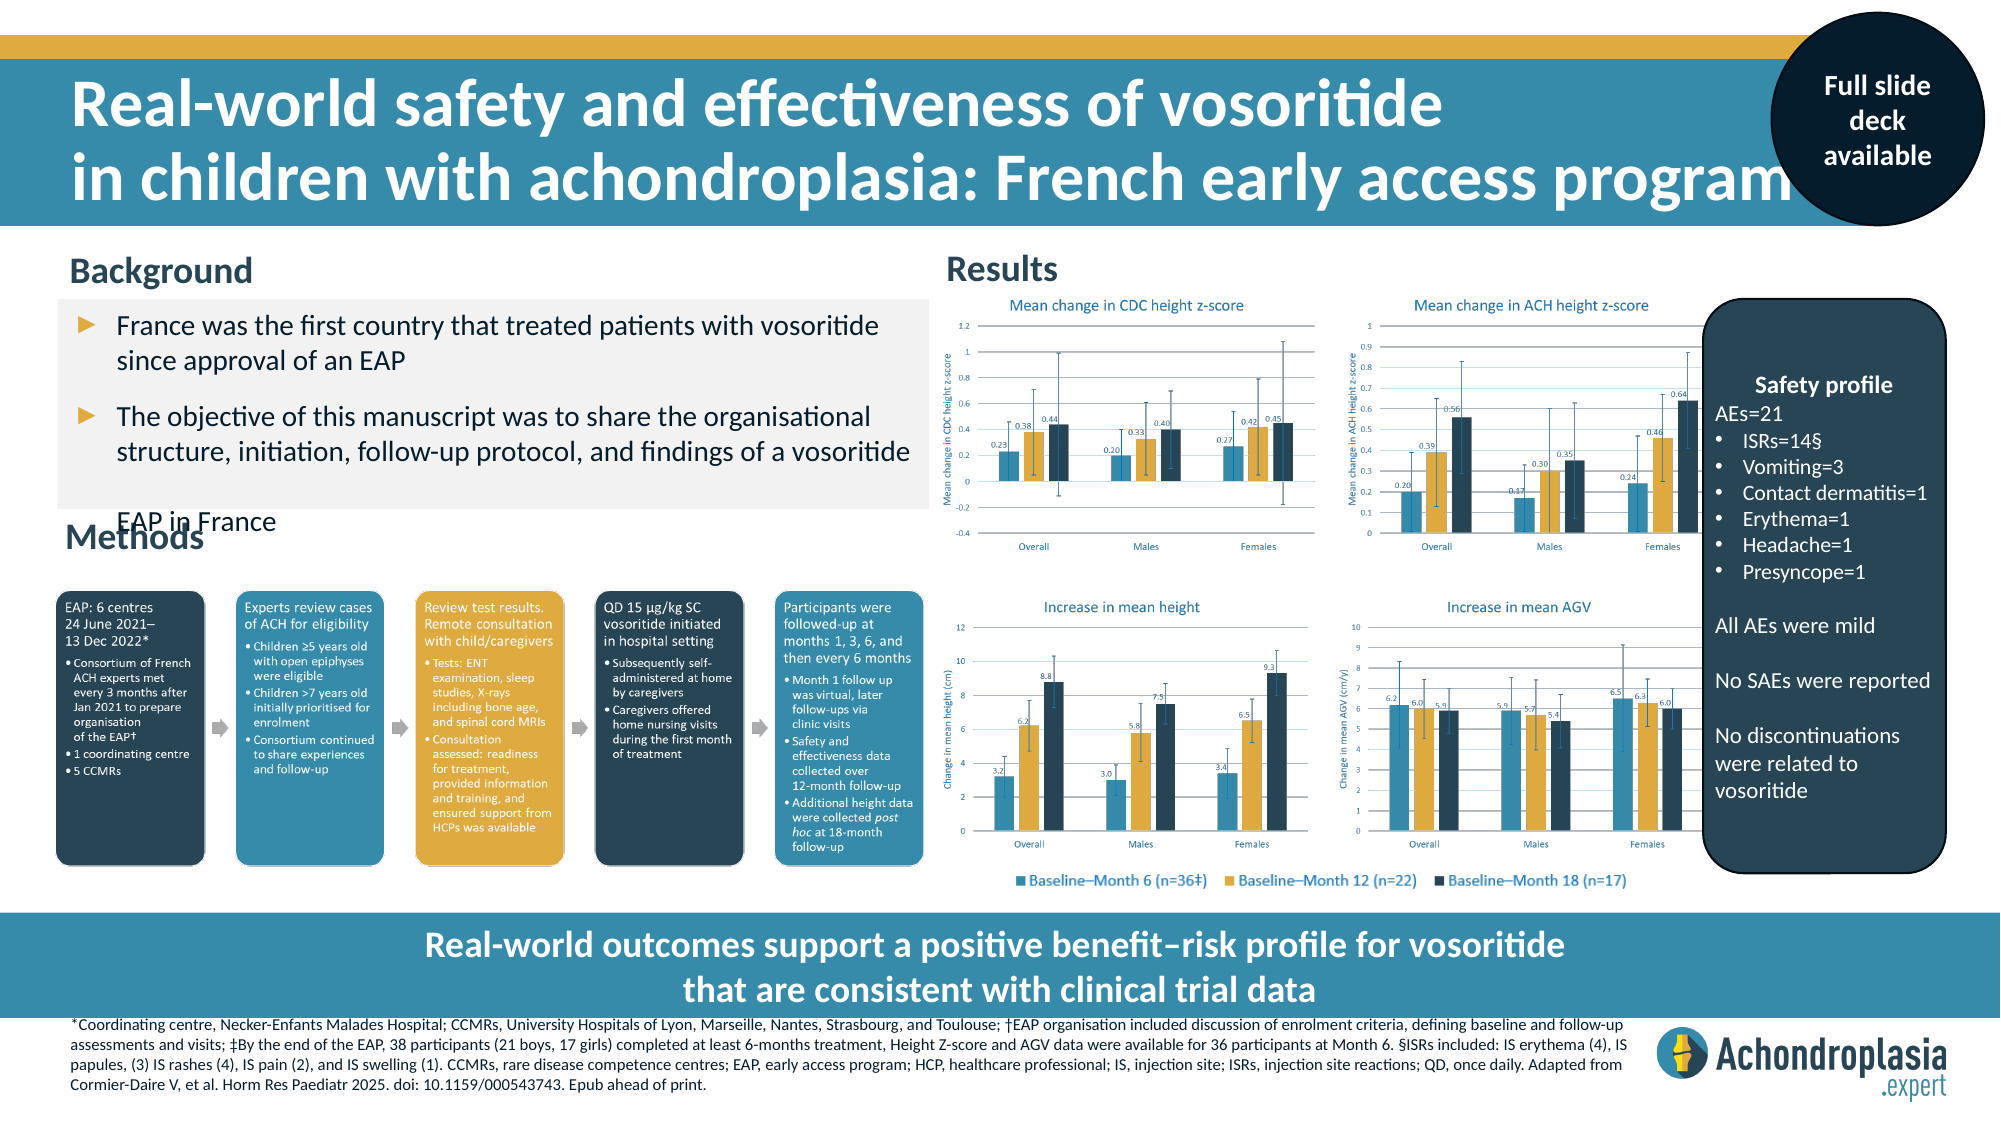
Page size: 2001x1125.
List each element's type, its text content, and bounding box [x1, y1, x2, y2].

footer *Coordinating centre, Necker-Enfants Malades Hospital; CCMRs, University Hospitals of Lyon, Marseille, Nantes, Strasbourg, and Toulouse; †EAP organisation included discussion of enrolment criteria, defining baseline and follow-up assessments and visits; ‡By the end of the EAP, 38 participants (21 boys, 17 girls) completed at least 6-months treatment, Height Z-score and AGV data were available for 36 participants at Month 6. §ISRs included: IS erythema (4), IS papules, (3) IS rashes (4), IS pain (2), and IS swelling (1). CCMRs, rare disease competence centres; EAP, early access program; HCP, healthcare professional; IS, injection site; ISRs, injection site reactions; QD, once daily. Adapted from Cormier-Daire V, et al. Horm Res Paediatr 2025. doi: 10.1159/000543743. Epub ahead of print. [55, 1005, 1656, 1102]
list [929, 288, 1729, 572]
picture [1656, 1027, 1947, 1102]
list France was the first country that treated patients with vosoritide since approval of an EAP The objective of this manuscript was to share the organisational structure, initiation, follow-up protocol, and findings of a vosoritide EAP in France [57, 298, 929, 510]
list Real-world outcomes support a positive benefit–risk profile for vosoritide that are consistent with clinical trial data [0, 912, 2000, 1018]
text_box Safety profile AEs=21 ISRs=14§ Vomiting=3 Contact dermatitis=1 Erythema=1 Headache=1 Presyncope=1 All AEs were mild No SAEs were reported No discontinuations were related to vosoritide [1702, 297, 1947, 875]
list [55, 557, 924, 899]
title Real-world safety and effectiveness of vosoritide in children with achondroplasia: French early access program [56, 59, 1855, 225]
picture [1013, 873, 1629, 892]
picture [928, 590, 1713, 869]
text_box Full slide deck available [1770, 11, 1986, 227]
